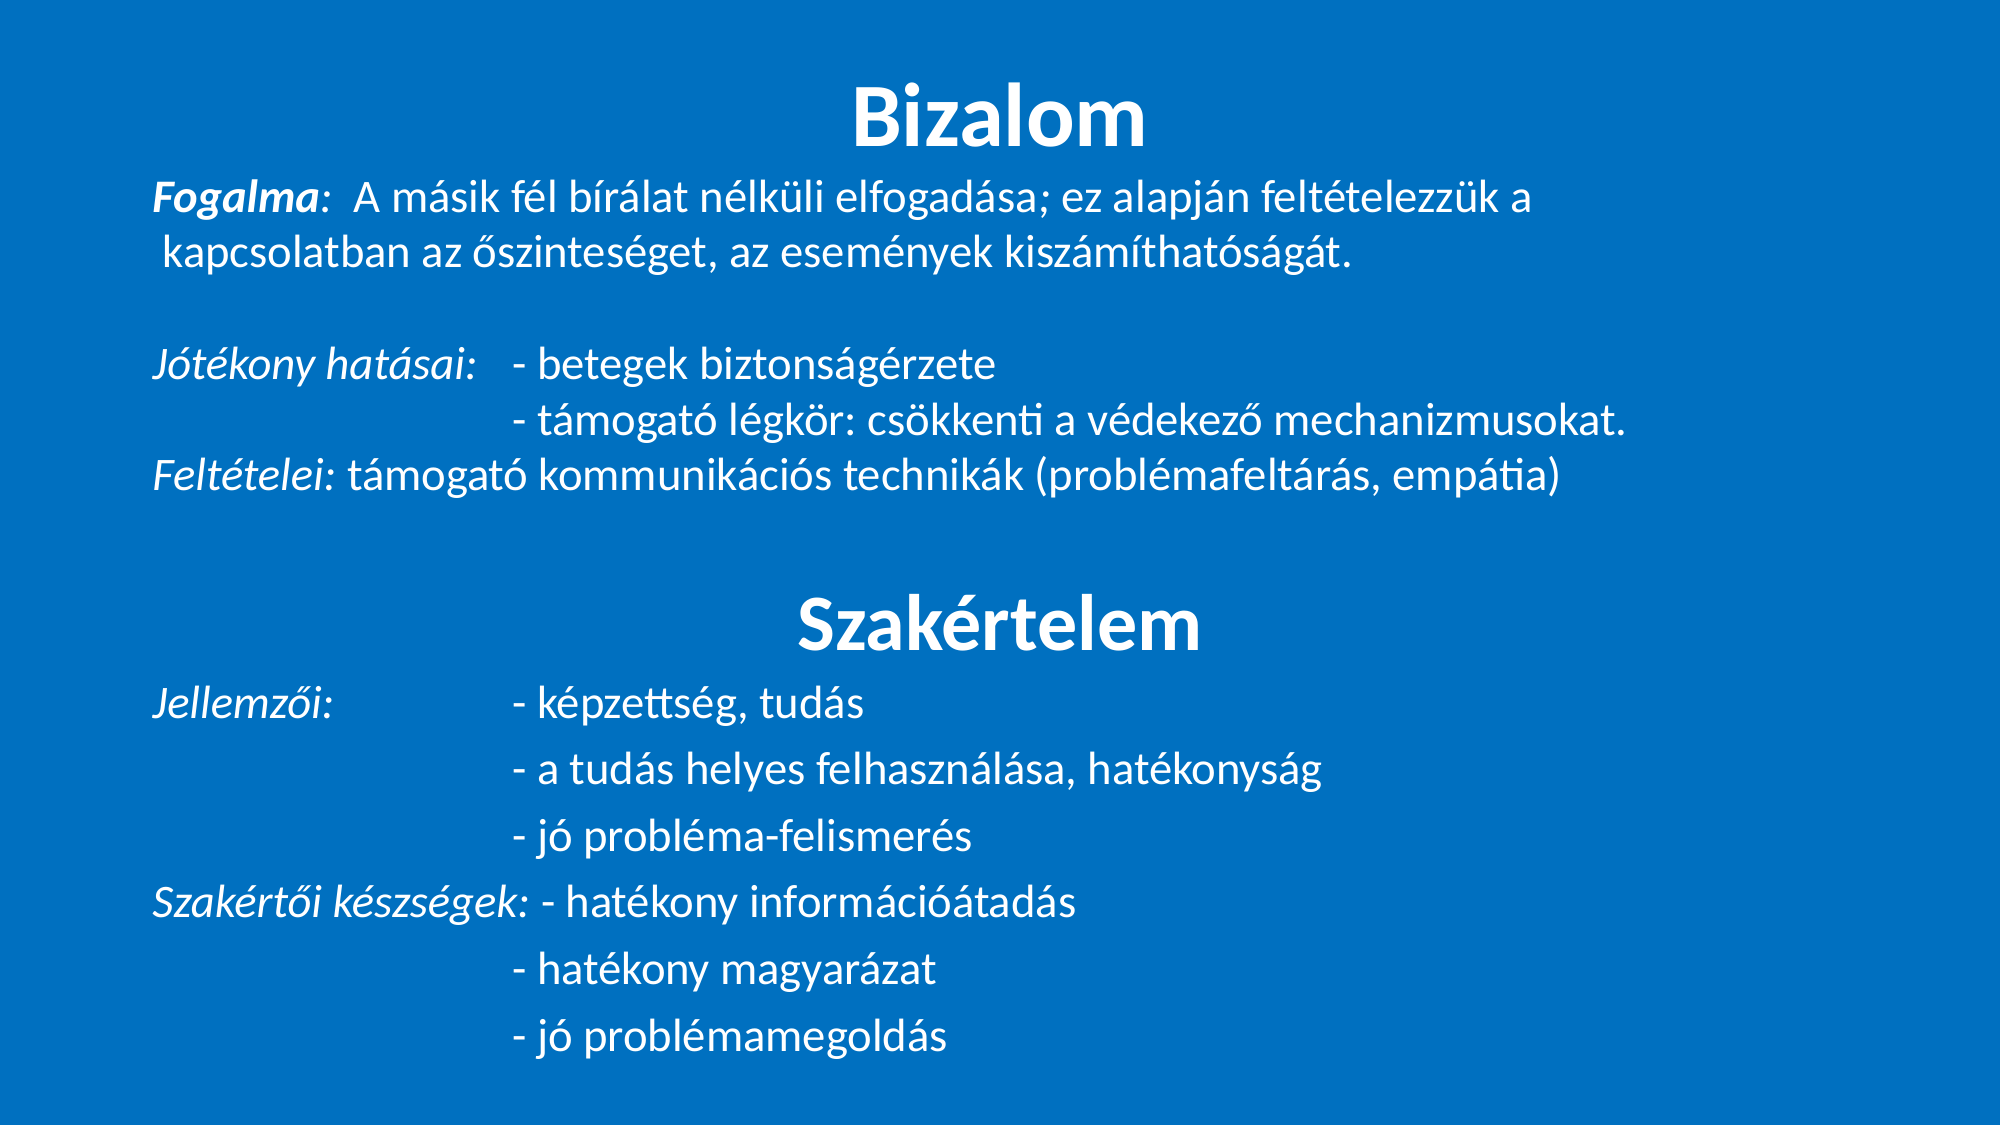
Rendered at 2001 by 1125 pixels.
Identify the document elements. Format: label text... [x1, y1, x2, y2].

list Fogalma: A másik fél bírálat nélküli elfogadása; ez alapján feltételezzük a kapcsolatban az őszinteséget, az események kiszámíthatóságát. Jótékony hatásai: - betegek biztonságérzete - támogató légkör: csökkenti a védekező mechanizmusokat. Feltételei: támogató kommunikációs technikák (problémafeltárás, empátia) Szakértelem Jellemzői: - képzettség, tudás - a tudás helyes felhasználása, hatékonyság - jó probléma-felismerés Szakértői készségek: - hatékony információátadás - hatékony magyarázat - jó problémamegoldás [137, 173, 1863, 1075]
title Bizalom [137, 59, 1863, 173]
